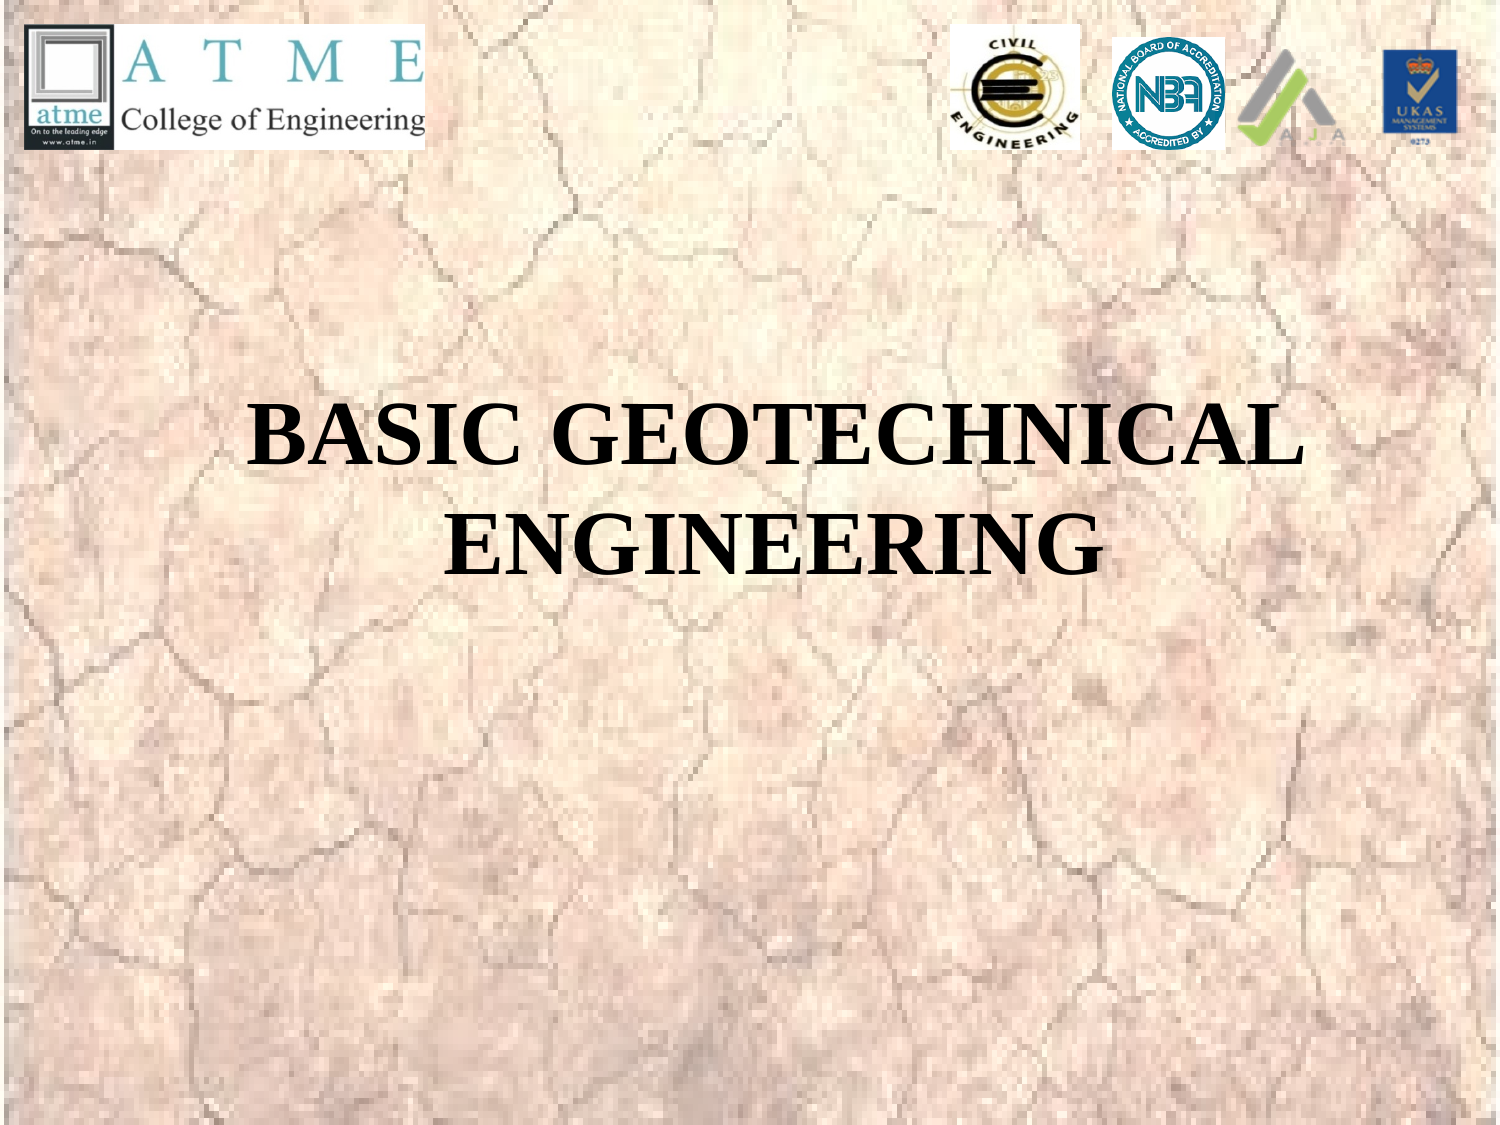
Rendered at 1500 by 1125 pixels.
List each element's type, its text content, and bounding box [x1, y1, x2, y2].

picture [1112, 37, 1213, 150]
picture [1184, 109, 1225, 150]
picture [1209, 103, 1218, 120]
picture [1179, 37, 1225, 79]
text_box [0, 0, 1500, 1125]
picture [1237, 49, 1458, 146]
picture [24, 24, 425, 150]
picture [950, 24, 1080, 150]
title BASIC GEOTECHNICAL ENGINEERING [137, 362, 1413, 604]
